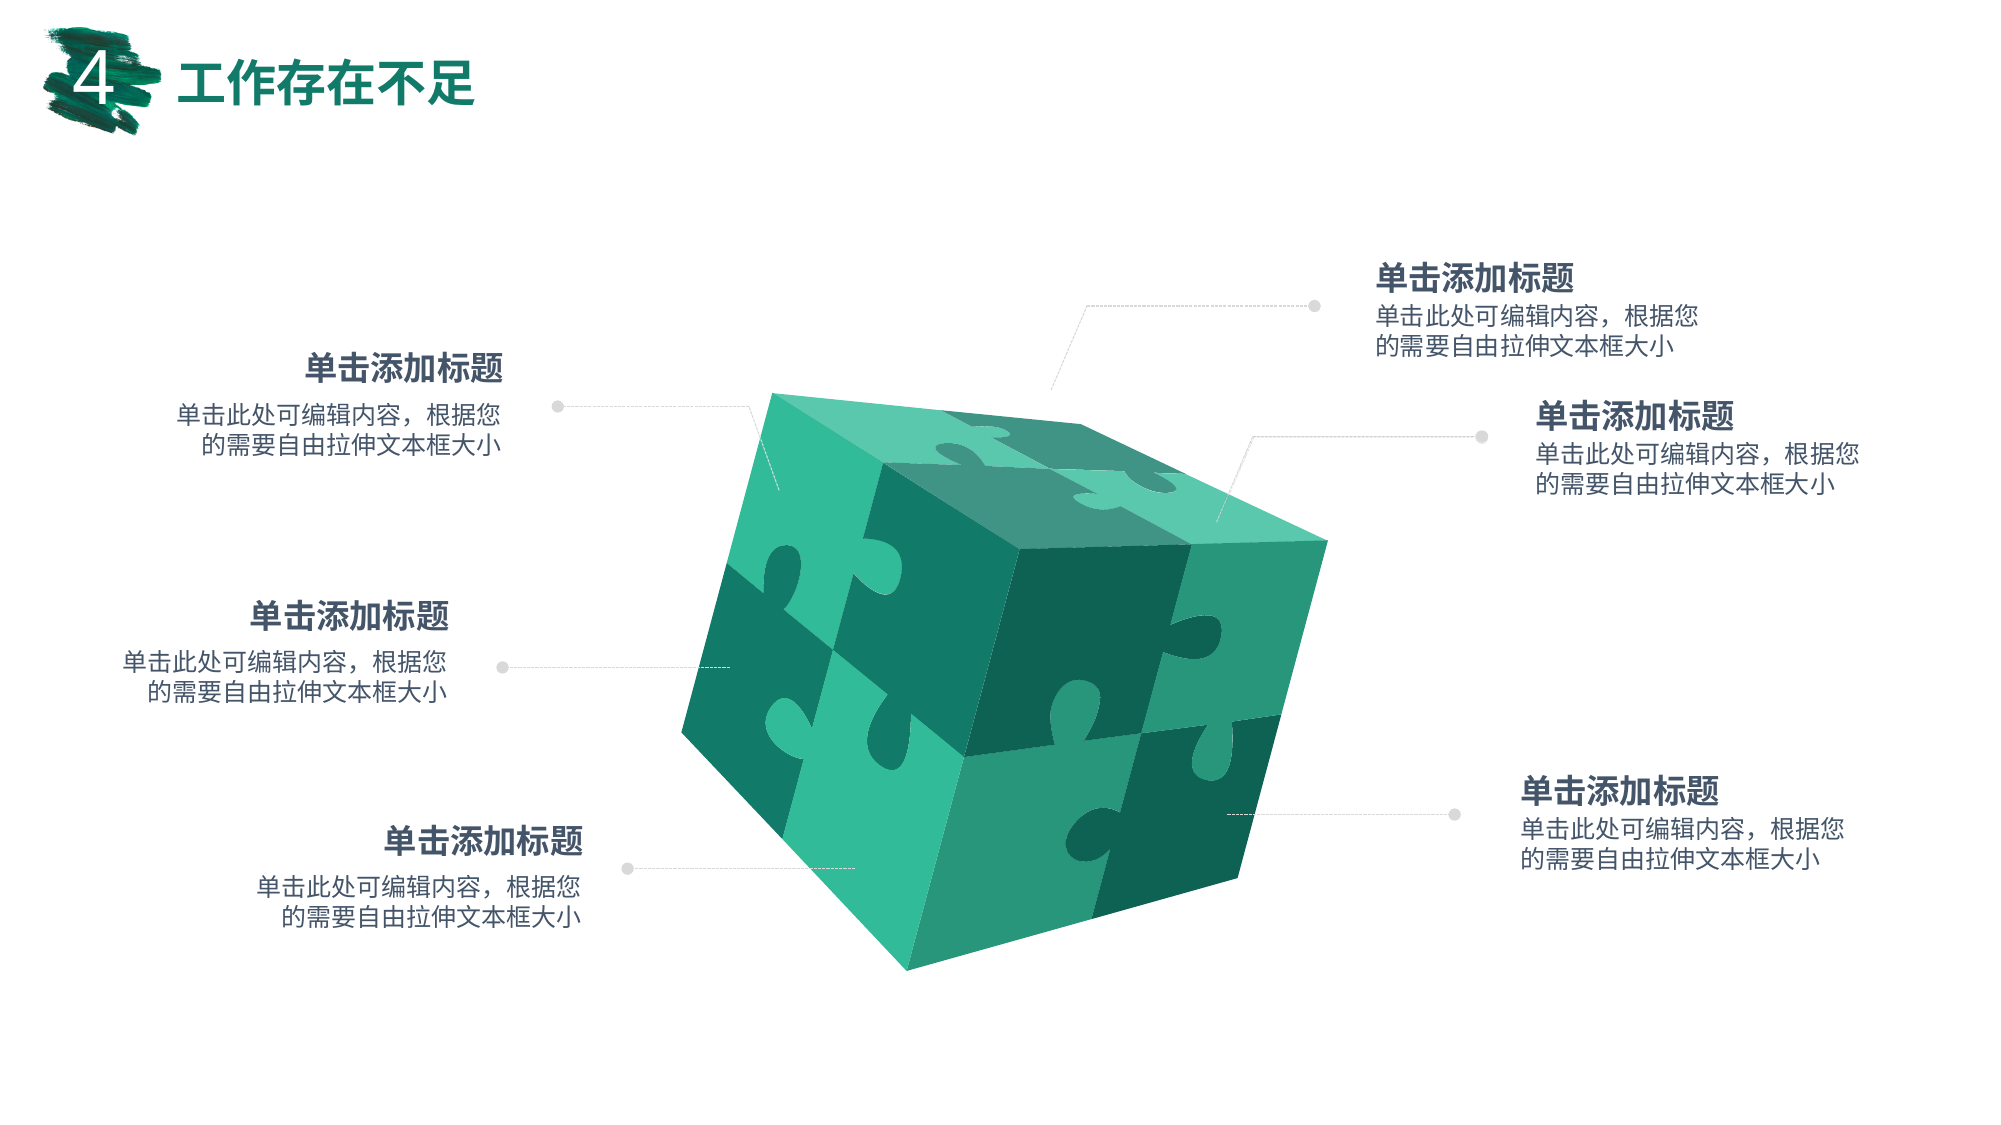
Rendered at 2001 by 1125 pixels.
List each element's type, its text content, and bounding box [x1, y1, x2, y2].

text_box 单击添加标题 [1535, 395, 1856, 436]
text_box [907, 680, 1140, 971]
text_box [765, 649, 964, 971]
text_box 单击此处可编辑内容，根据您的需要自由拉伸文本框大小 [1535, 438, 1867, 499]
text_box 单击添加标题 [1375, 256, 1696, 297]
text_box 单击此处可编辑内容，根据您的需要自由拉伸文本框大小 [170, 399, 502, 460]
text_box [1065, 715, 1282, 920]
text_box 单击此处可编辑内容，根据您的需要自由拉伸文本框大小 [249, 871, 582, 932]
text_box 单击添加标题 [262, 819, 584, 860]
text_box [1052, 469, 1327, 544]
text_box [1050, 305, 1315, 391]
picture [1216, 430, 1489, 524]
text_box [775, 393, 1046, 468]
text_box [1141, 540, 1328, 781]
text_box 单击添加标题 [129, 594, 450, 635]
text_box 单击添加标题 [1520, 770, 1841, 811]
text_box 单击此处可编辑内容，根据您的需要自由拉伸文本框大小 [1520, 813, 1852, 874]
text_box 单击此处可编辑内容，根据您的需要自由拉伸文本框大小 [1375, 300, 1707, 361]
text_box [681, 545, 832, 839]
text_box [833, 463, 1020, 770]
text_box 单击此处可编辑内容，根据您的需要自由拉伸文本框大小 [115, 646, 448, 707]
text_box 单击添加标题 [183, 347, 504, 388]
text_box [557, 405, 780, 491]
text_box [964, 544, 1221, 758]
text_box [940, 410, 1186, 493]
text_box 工作存在不足 [168, 43, 533, 119]
text_box [884, 443, 1192, 549]
picture [42, 25, 163, 136]
text_box [726, 392, 901, 649]
